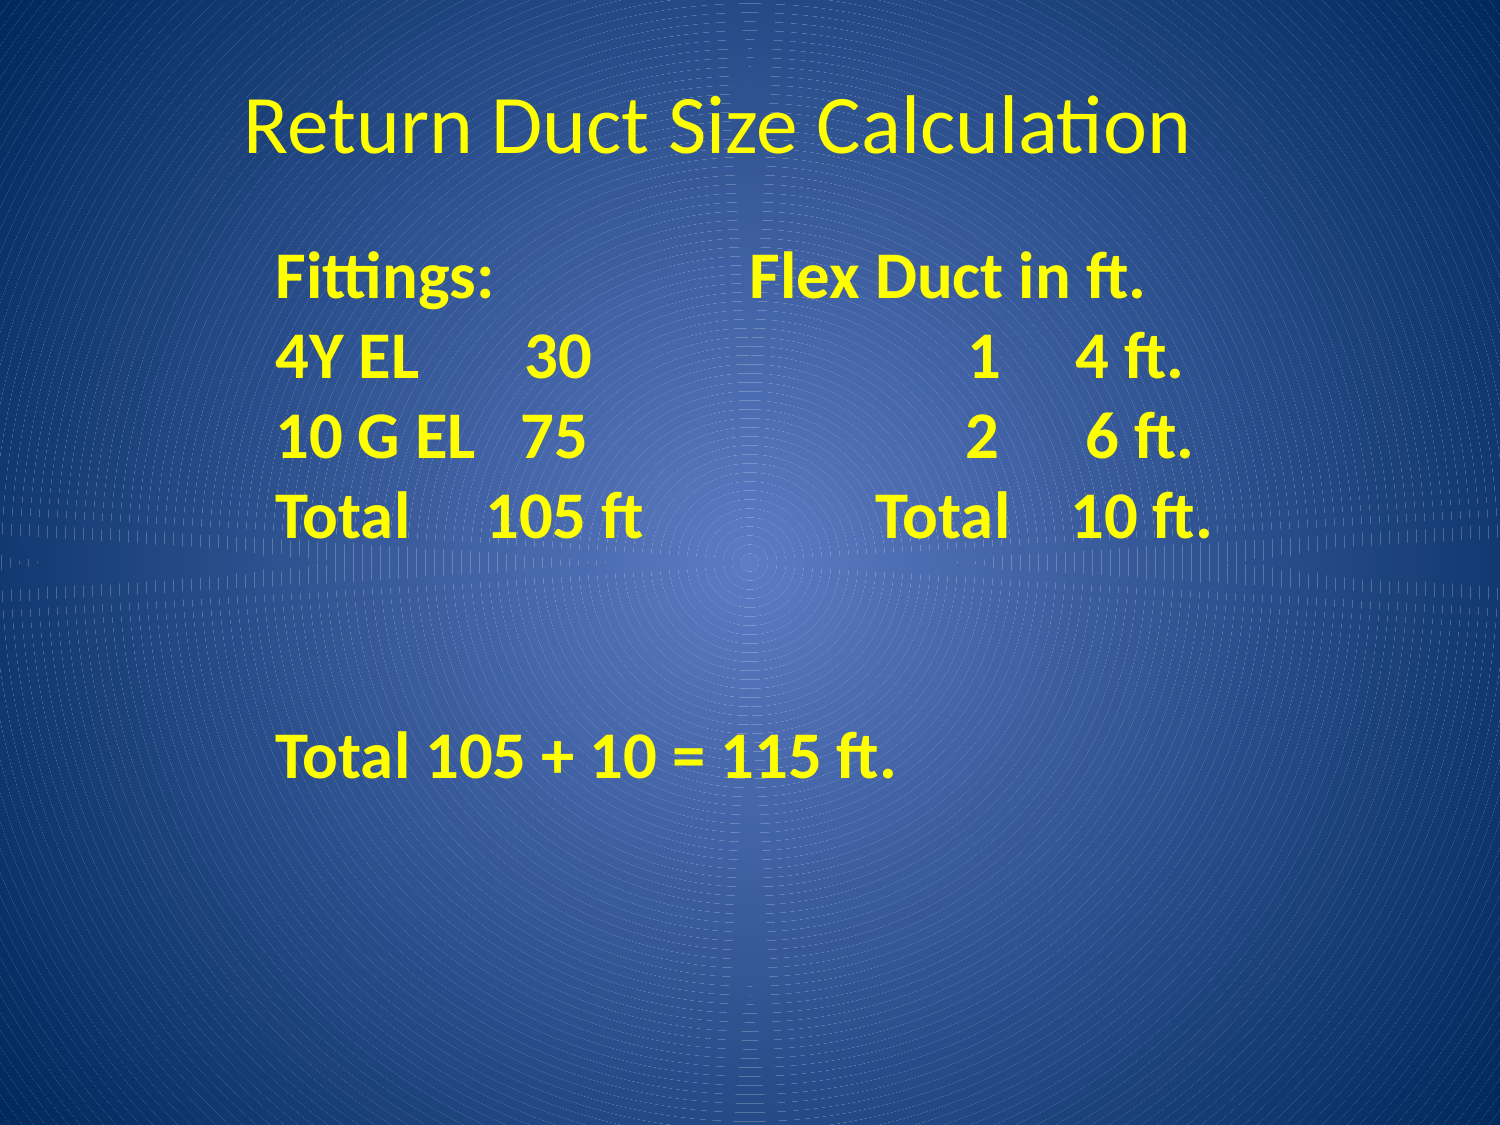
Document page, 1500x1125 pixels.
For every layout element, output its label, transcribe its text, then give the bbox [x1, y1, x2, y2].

text_box Fittings: Flex Duct in ft. 4Y EL 30 1 4 ft. 10 G EL 75 2 6 ft. Total 105 ft Total 10 ft. Total 105 + 10 = 115 ft. [260, 224, 1500, 1040]
text_box Return Duct Size Calculation [228, 62, 1207, 178]
